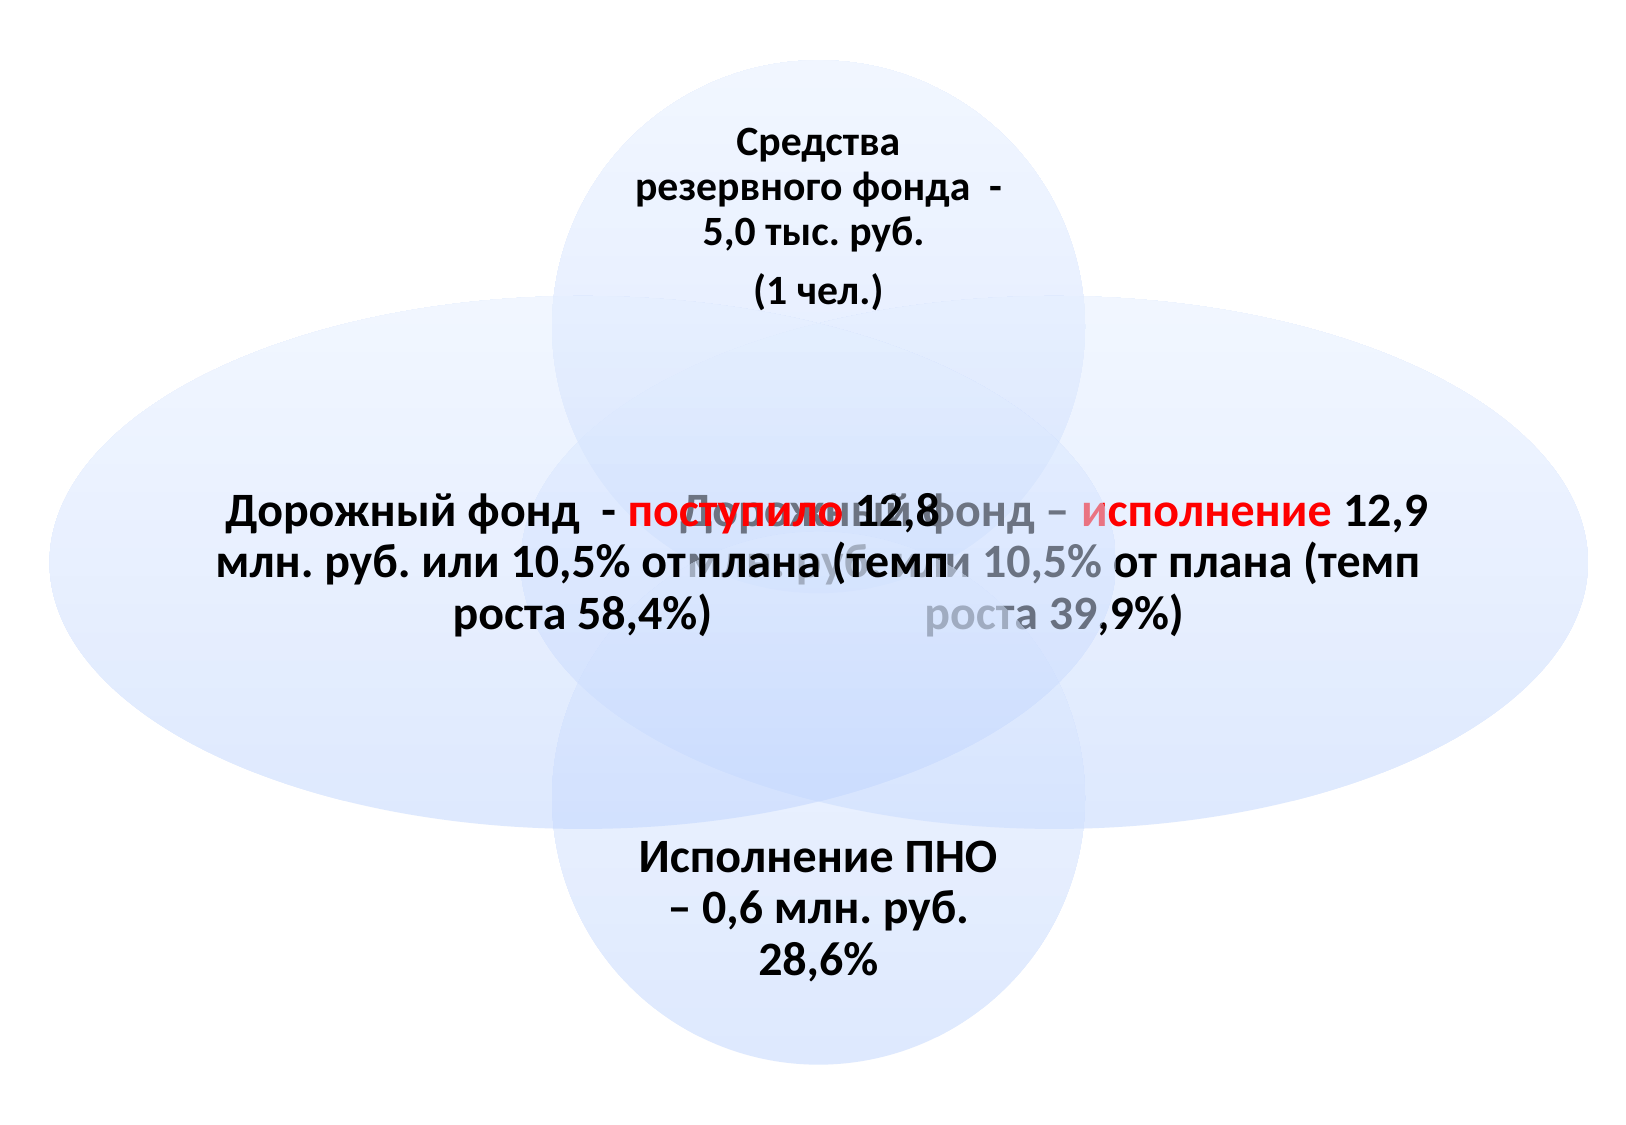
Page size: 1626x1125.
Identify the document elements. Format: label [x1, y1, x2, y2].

text_box [24, 49, 1613, 1076]
